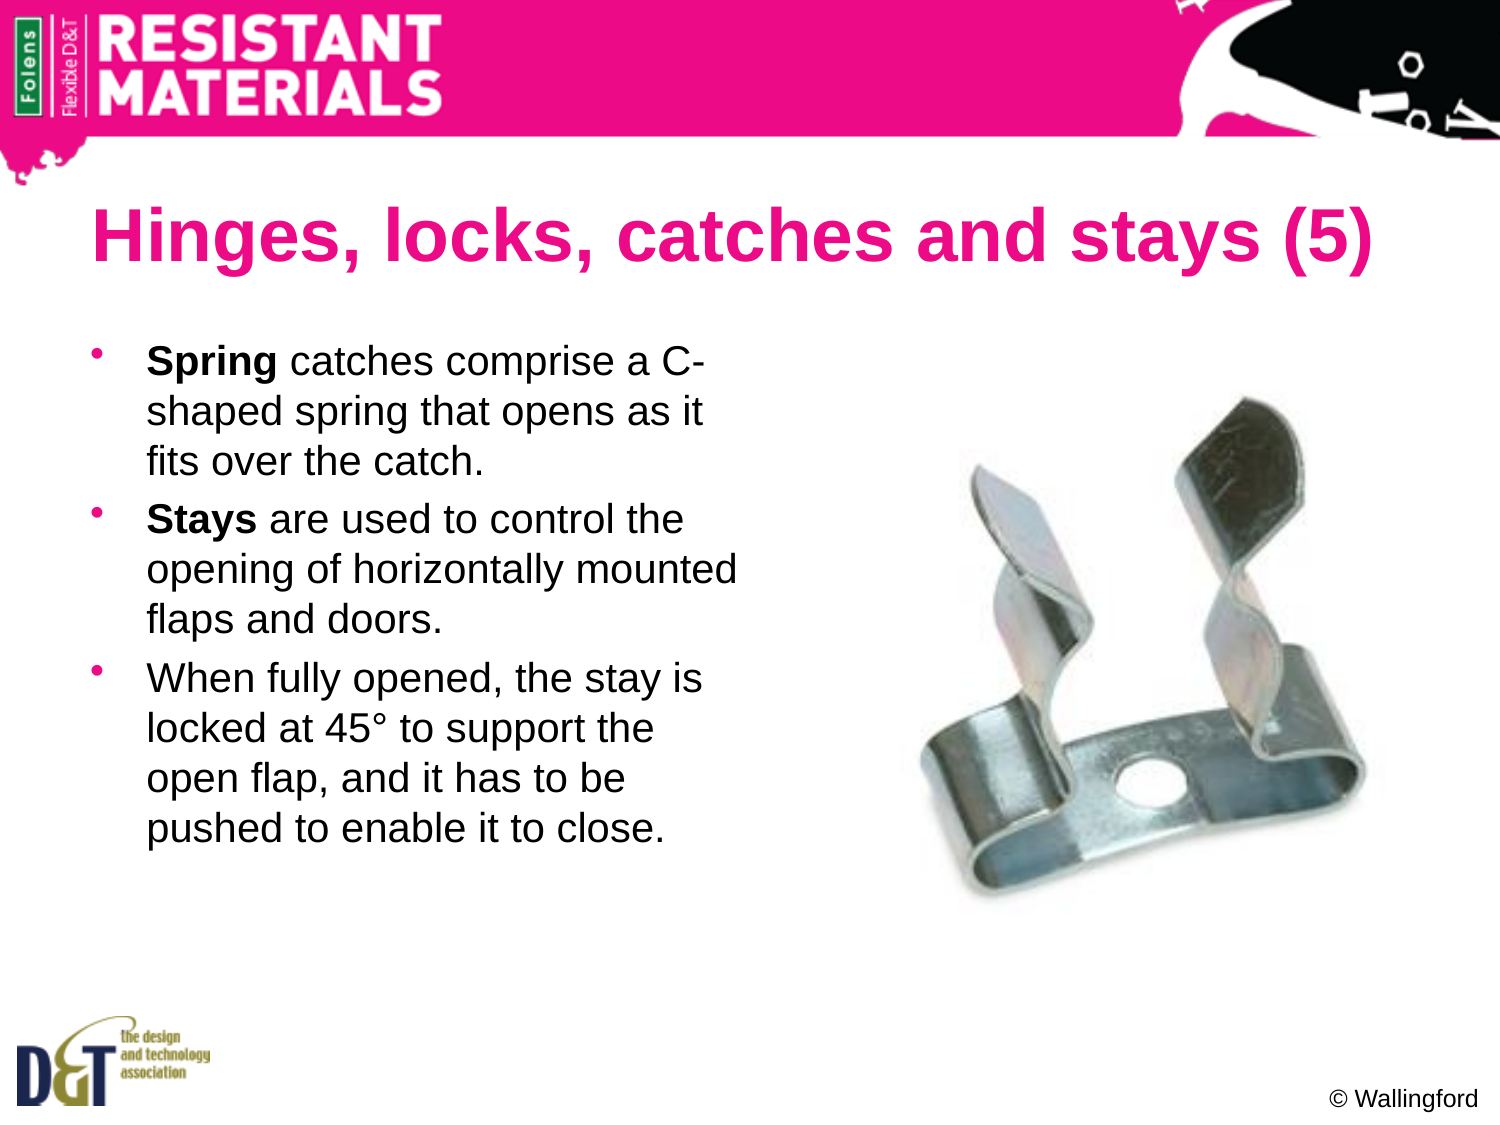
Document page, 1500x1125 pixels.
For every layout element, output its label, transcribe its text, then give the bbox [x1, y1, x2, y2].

text_box © Wallingford [1257, 1074, 1495, 1125]
title Hinges, locks, catches and stays (5) [76, 160, 1427, 301]
list Spring catches comprise a C-shaped spring that opens as it fits over the catch. Stays are used to control the opening of horizontally mounted flaps and doors. When fully opened, the stay is locked at 45° to support the open flap, and it has to be pushed to enable it to close. [75, 326, 774, 1005]
picture [0, 0, 1500, 1125]
